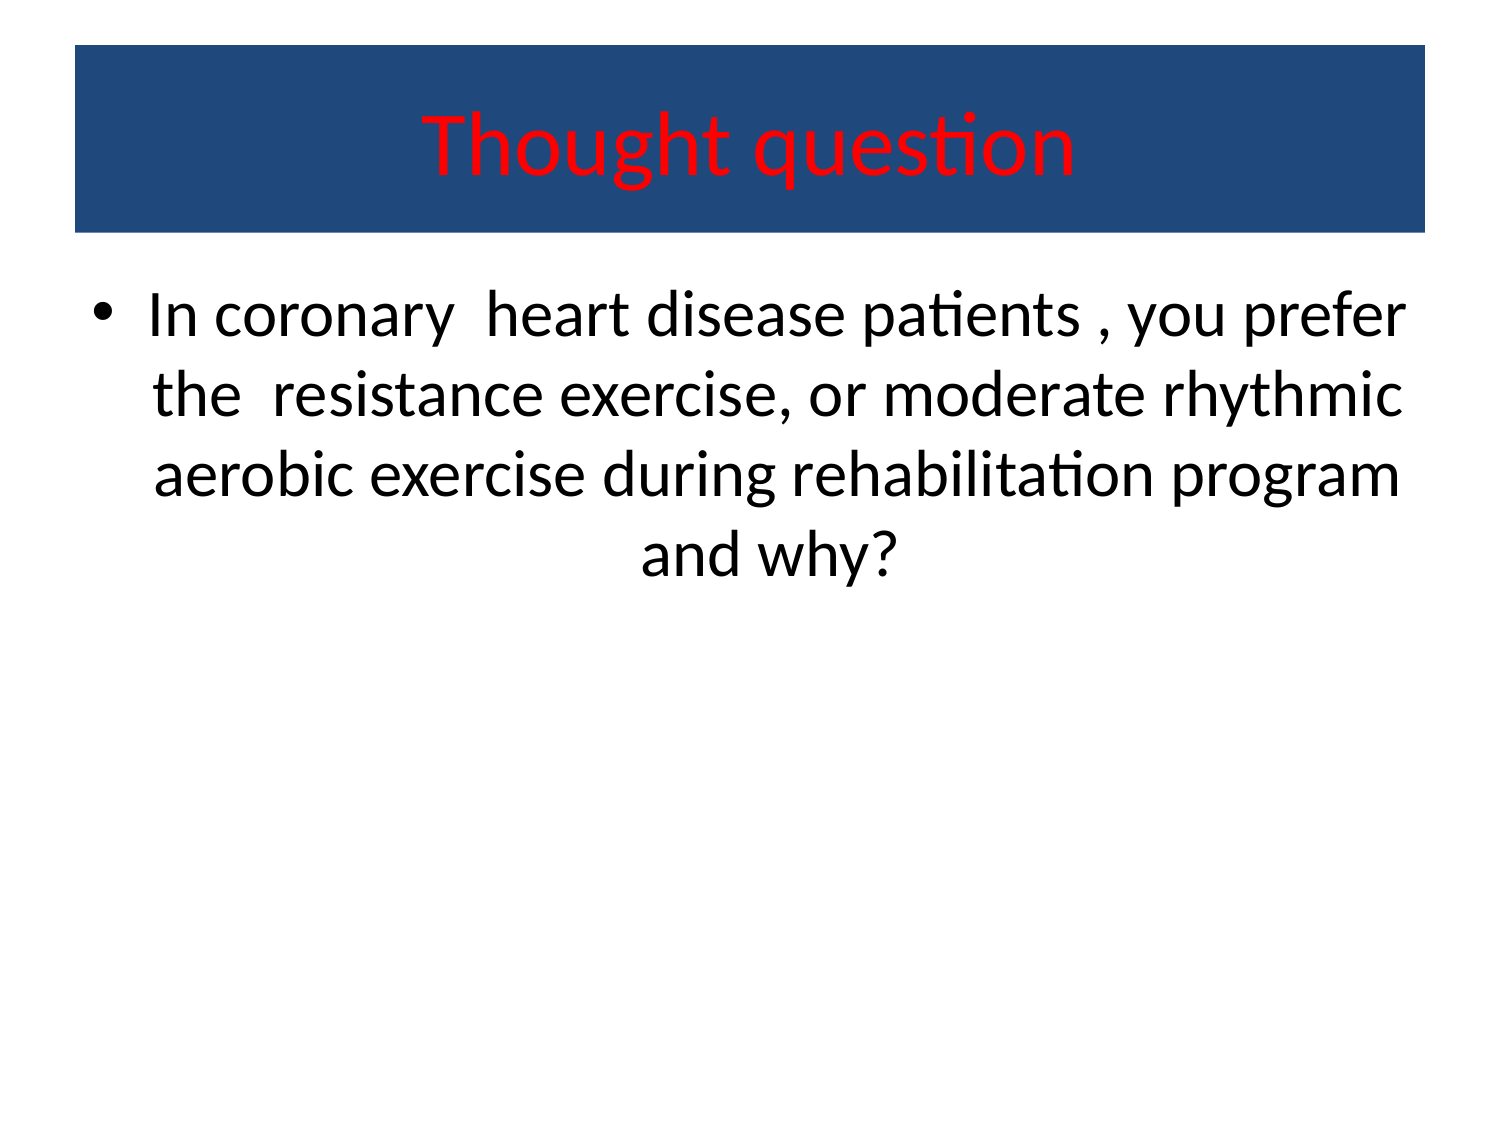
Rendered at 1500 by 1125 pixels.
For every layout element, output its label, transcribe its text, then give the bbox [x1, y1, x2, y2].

list In coronary heart disease patients , you prefer the resistance exercise, or moderate rhythmic aerobic exercise during rehabilitation program and why? [75, 262, 1425, 1005]
title Thought question [75, 45, 1425, 233]
